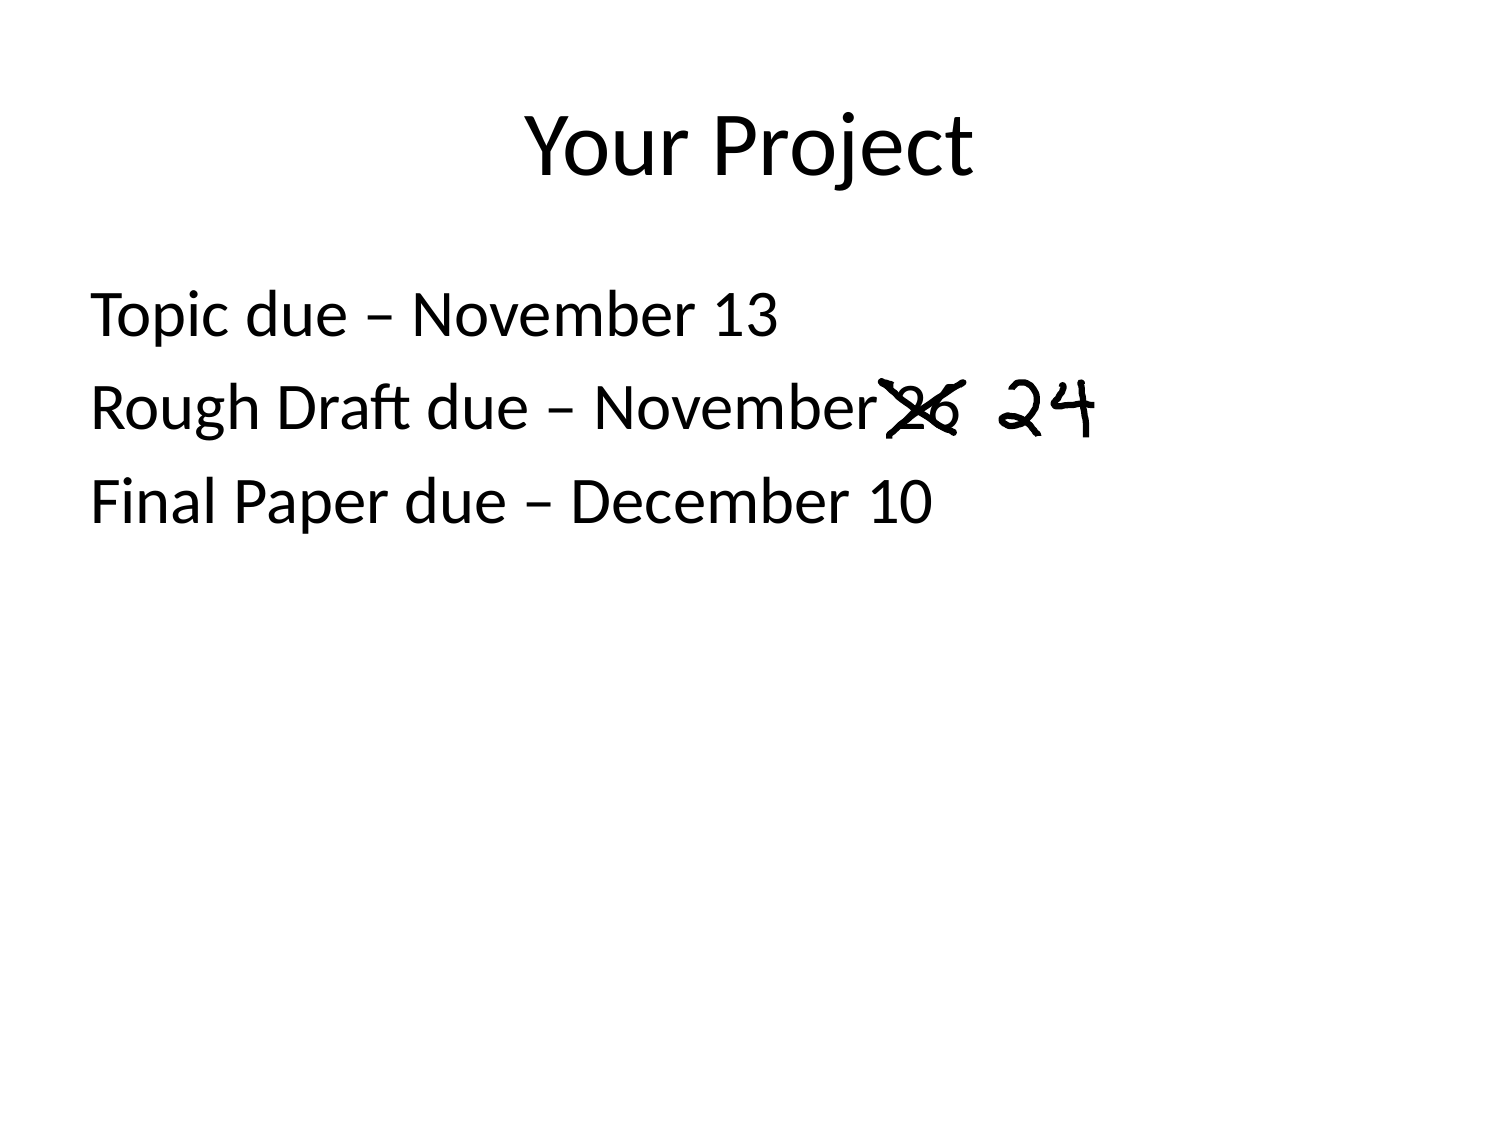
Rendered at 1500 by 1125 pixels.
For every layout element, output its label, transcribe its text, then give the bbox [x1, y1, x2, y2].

text_box [1000, 381, 1040, 437]
list Topic due – November 13 Rough Draft due – November 26 Final Paper due – December 10 [75, 262, 1425, 1005]
text_box [880, 380, 922, 411]
text_box [922, 411, 955, 434]
text_box [1052, 384, 1082, 408]
text_box [888, 381, 965, 439]
text_box [1079, 381, 1087, 438]
title Your Project [75, 45, 1425, 233]
text_box [1084, 399, 1095, 406]
